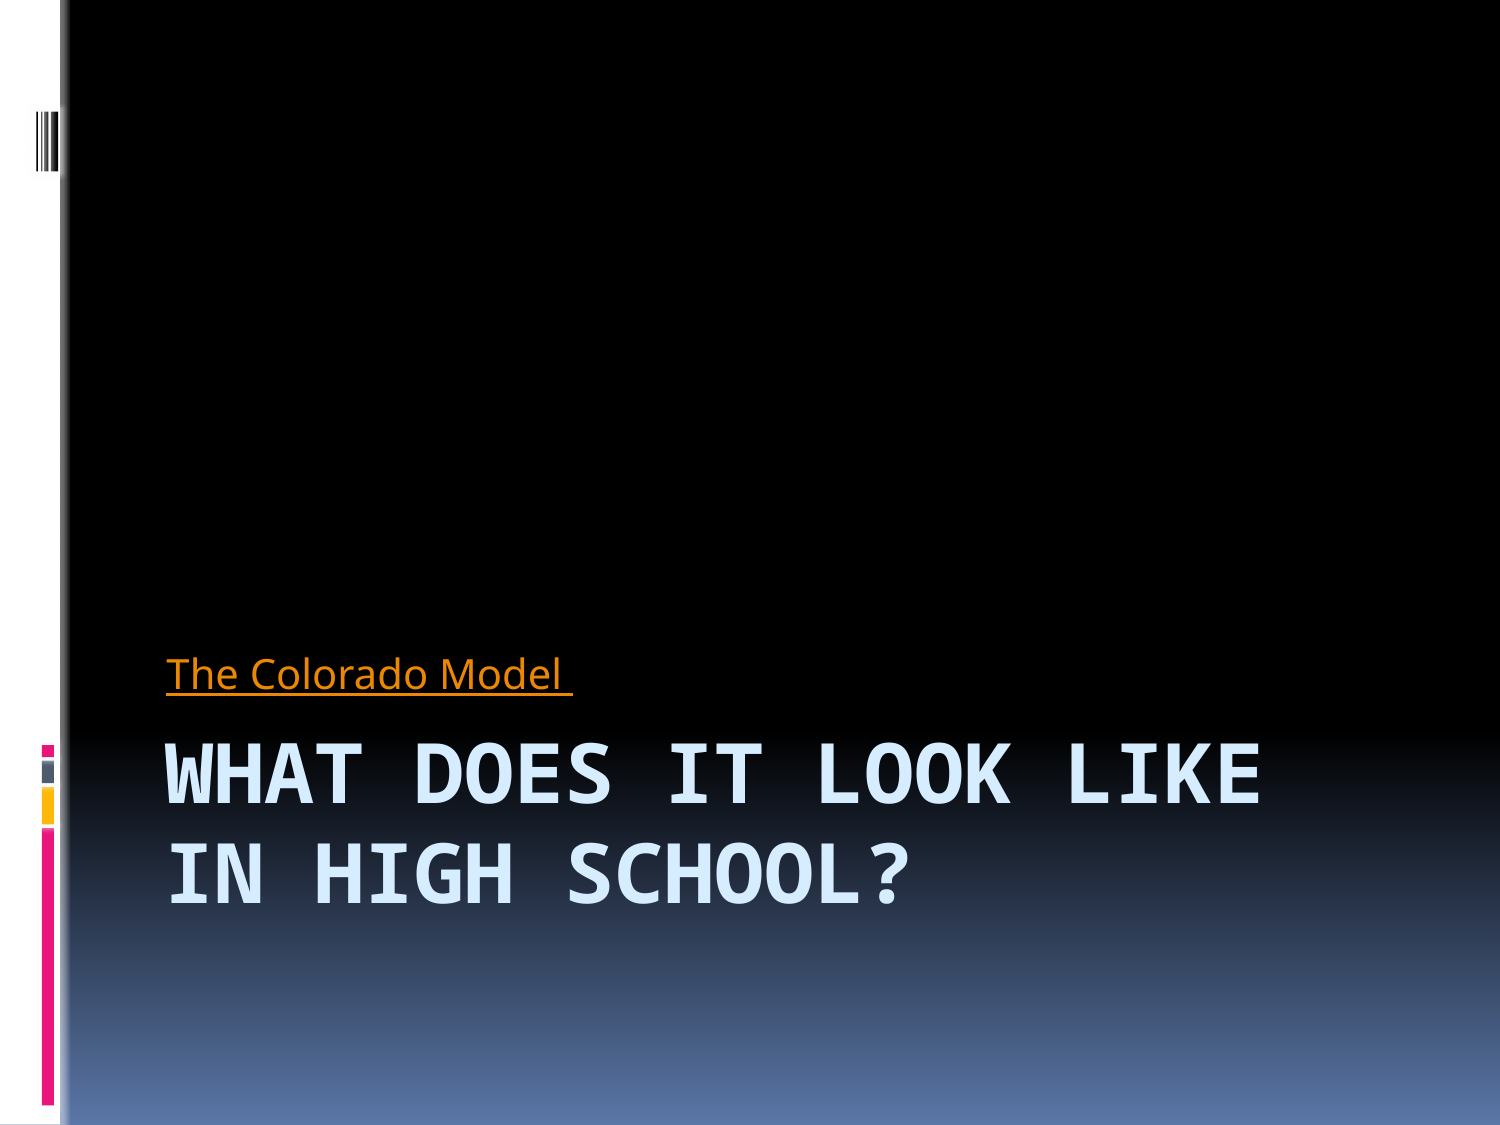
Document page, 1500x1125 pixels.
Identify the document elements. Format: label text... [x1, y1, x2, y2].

title What does it look like in High School? [150, 713, 1425, 1037]
subtitle The Colorado Model [150, 464, 1425, 713]
